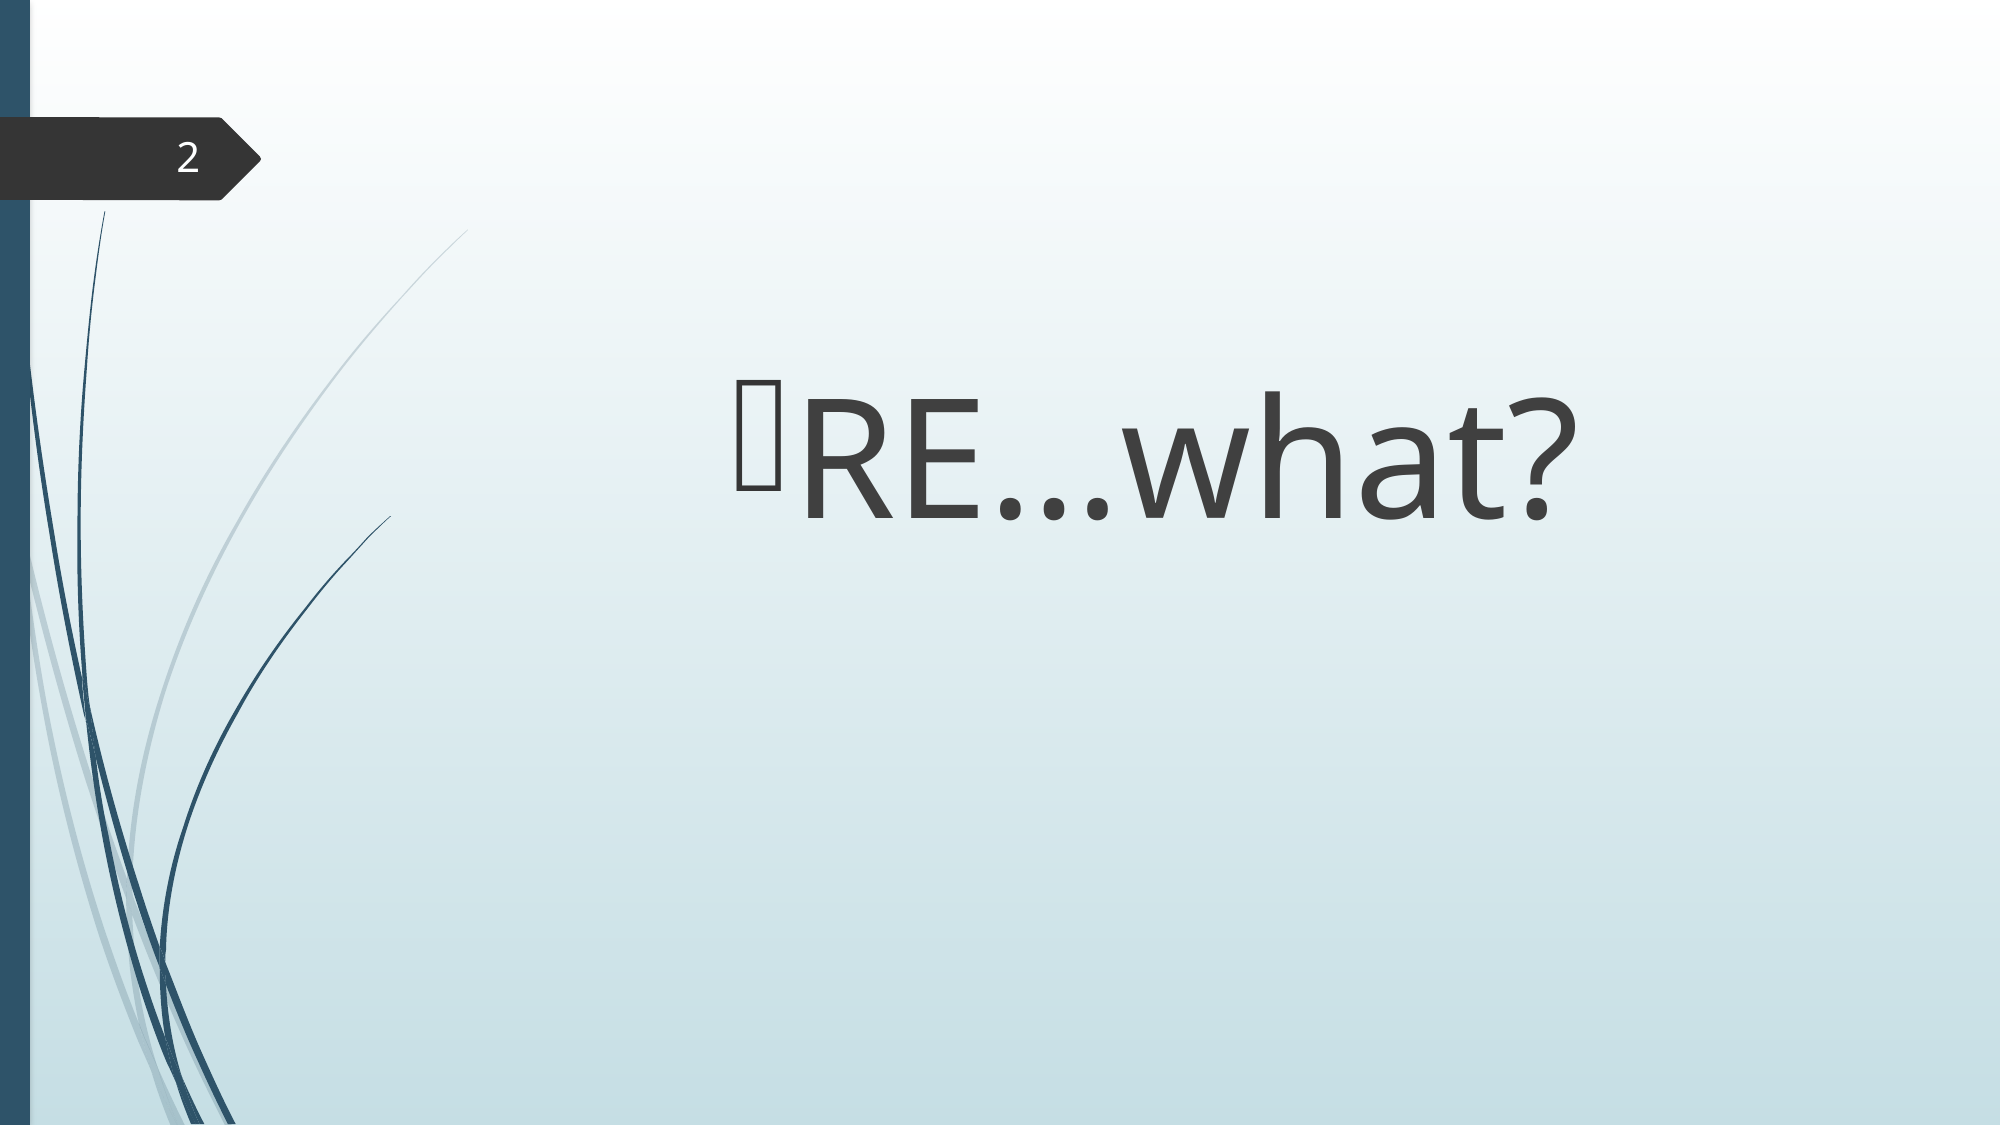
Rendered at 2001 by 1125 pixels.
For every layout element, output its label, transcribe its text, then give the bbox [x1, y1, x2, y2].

slide_number 2 [87, 129, 216, 190]
list RE…what? [424, 123, 1888, 970]
